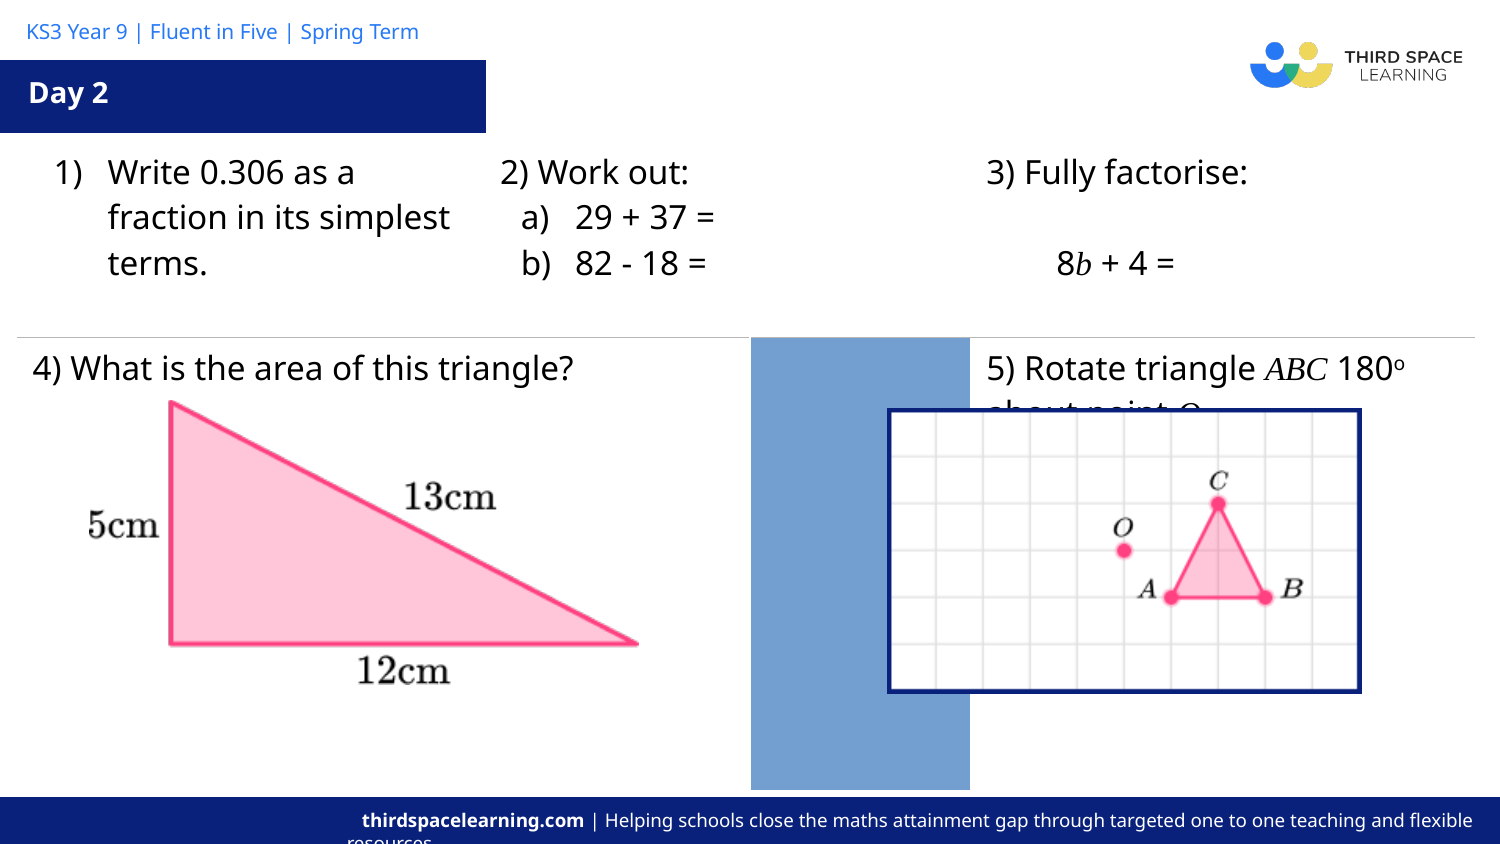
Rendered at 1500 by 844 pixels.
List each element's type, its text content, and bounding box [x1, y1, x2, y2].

table_cell 5) Rotate triangle ABC 180o about point O. [972, 338, 1474, 789]
table_cell 4) What is the area of this triangle? [19, 338, 749, 789]
table_header Write 0.306 as a fraction in its simplest terms. [19, 142, 484, 337]
picture [89, 399, 639, 685]
text_box Day 2 [13, 59, 383, 125]
table_header 2) Work out: 29 + 37 = 82 - 18 = [486, 142, 970, 337]
picture [1250, 33, 1465, 99]
table_header 3) Fully factorise: 8b + 4 = [972, 142, 1474, 337]
picture [887, 407, 1362, 695]
